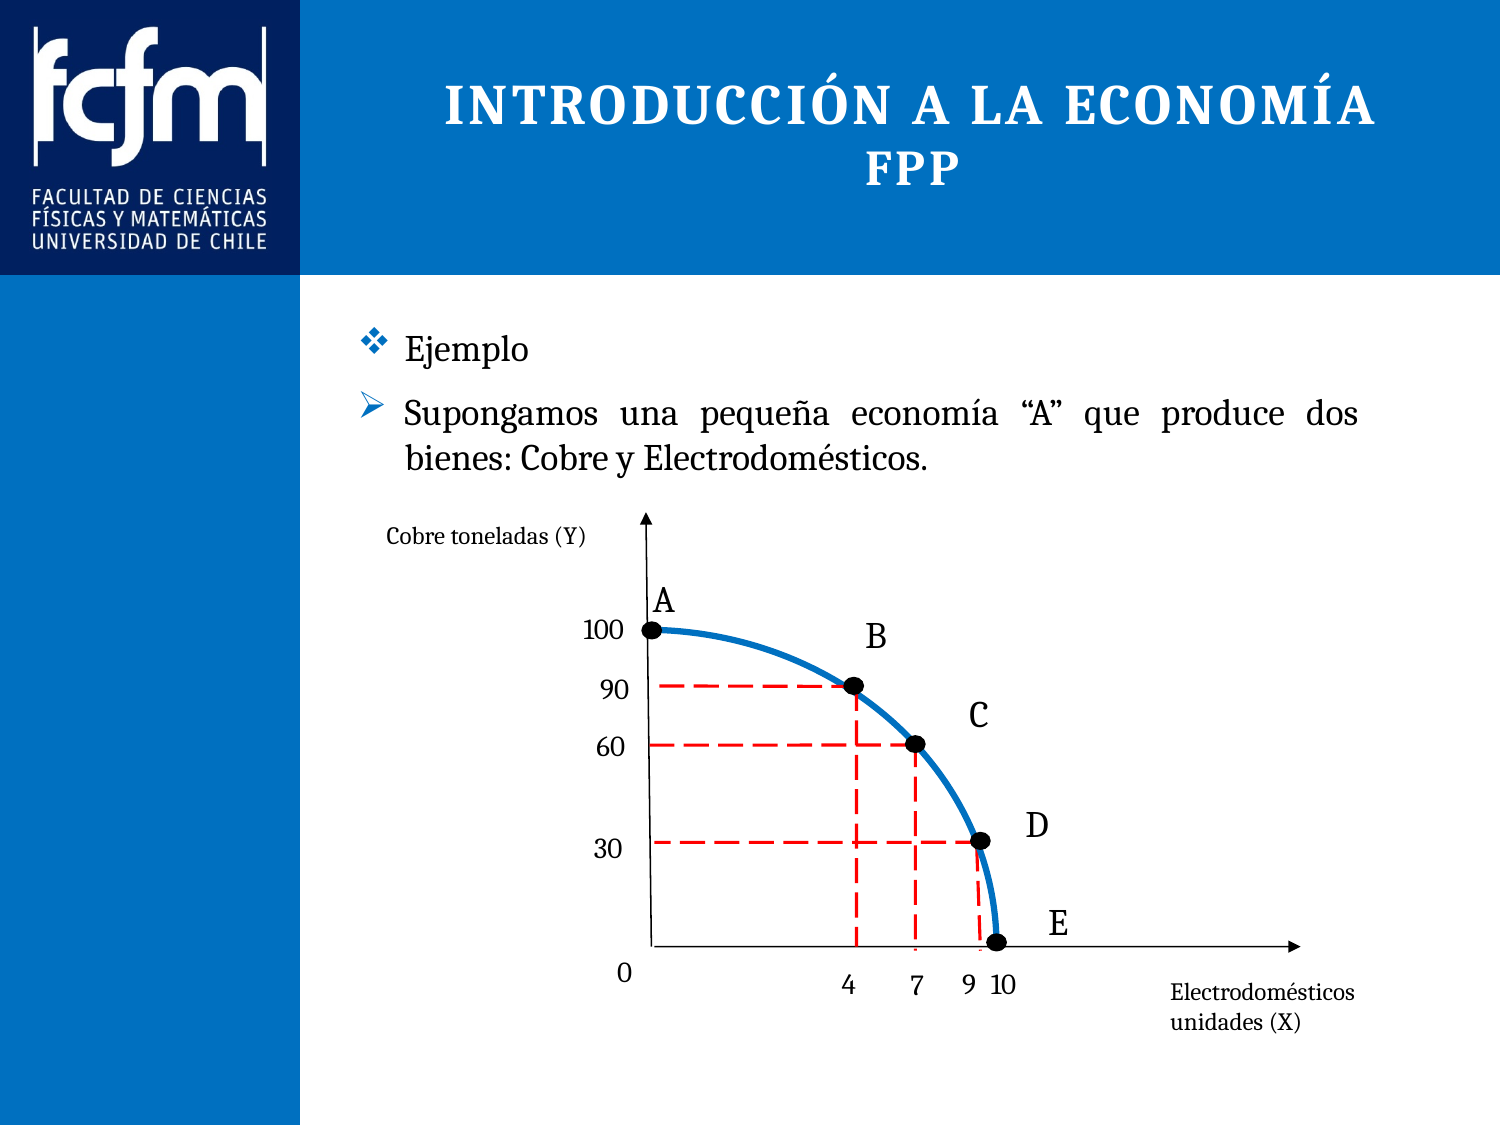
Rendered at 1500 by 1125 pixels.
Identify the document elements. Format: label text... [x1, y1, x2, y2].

text_box [905, 735, 925, 753]
text_box [642, 622, 662, 639]
text_box [644, 630, 997, 947]
text_box B [850, 603, 899, 664]
text_box D [1010, 792, 1083, 852]
text_box [844, 677, 864, 695]
text_box 0 [602, 945, 647, 996]
text_box Cobre toneladas (Y) [371, 512, 626, 557]
text_box 10 [976, 957, 1058, 1008]
text_box C [954, 682, 1026, 743]
text_box 90 [585, 663, 656, 714]
title Introducción a la economía FPP [399, 37, 1425, 225]
text_box 9 [947, 957, 976, 1008]
text_box 100 [568, 603, 662, 653]
text_box 4 [826, 957, 900, 1008]
text_box 60 [562, 719, 648, 770]
text_box E [1033, 890, 1082, 951]
text_box 7 [895, 959, 986, 1009]
text_box A [637, 567, 687, 628]
text_box [986, 934, 1007, 951]
text_box 30 [559, 822, 645, 872]
text_box [970, 832, 991, 850]
text_box [1082, 940, 1301, 953]
text_box Ejemplo Supongamos una pequeña economía “A” que produce dos bienes: Cobre y Electrodomésticos. [342, 316, 1375, 485]
picture [29, 18, 272, 254]
text_box [639, 512, 653, 567]
text_box Electrodomésticos unidades (X) [1155, 968, 1400, 1043]
